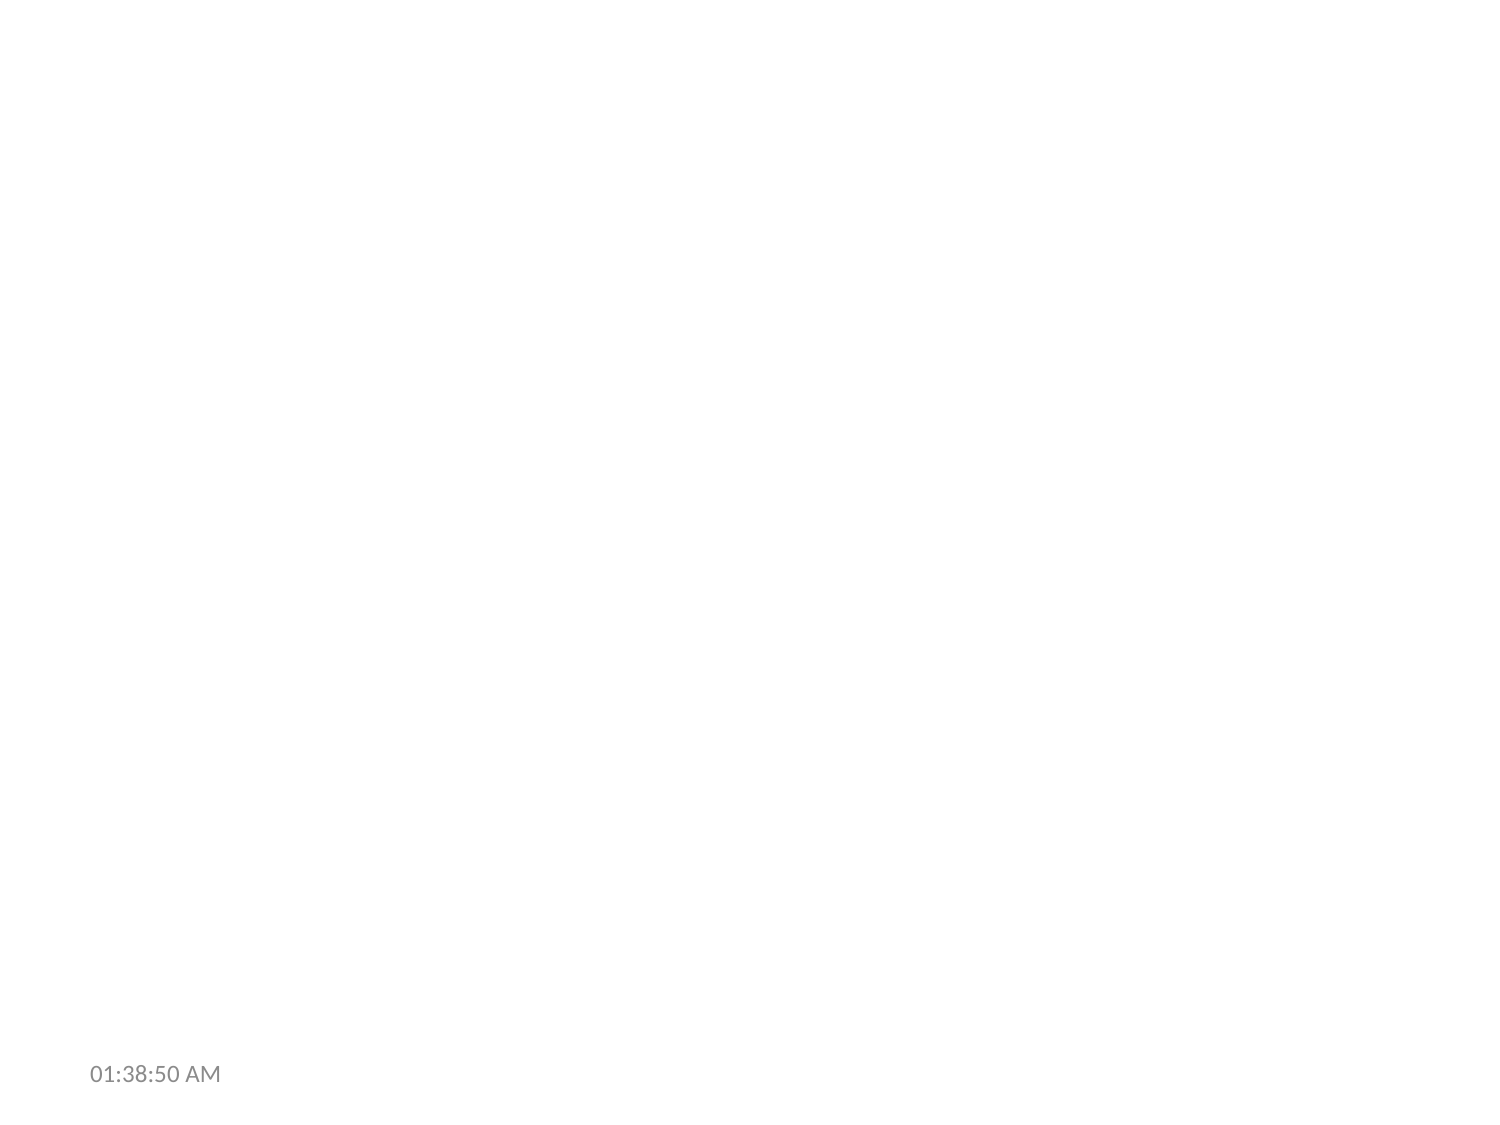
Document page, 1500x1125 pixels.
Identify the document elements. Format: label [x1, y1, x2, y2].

slide_number [75, 1042, 425, 1103]
